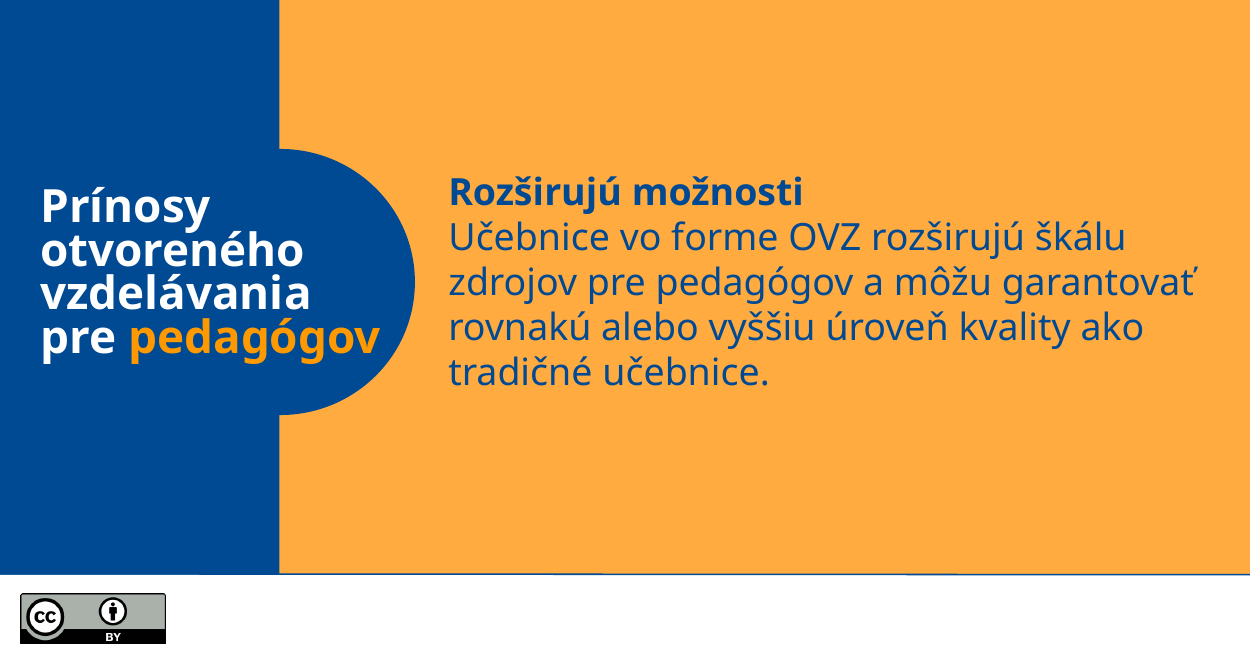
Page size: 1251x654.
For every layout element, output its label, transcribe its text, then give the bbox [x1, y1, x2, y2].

text_box Prínosy otvoreného vzdelávania pre pedagógov [25, 171, 409, 378]
text_box Rozširujú možnosti Učebnice vo forme OVZ rozširujú škálu zdrojov pre pedagógov a môžu garantovať rovnakú alebo vyššiu úroveň kvality ako tradičné učebnice. [433, 153, 1221, 409]
text_box [0, 582, 1250, 654]
picture [20, 592, 166, 645]
text_box [187, 378, 374, 416]
text_box [409, 242, 415, 322]
text_box [206, 148, 355, 171]
text_box [0, 0, 280, 573]
